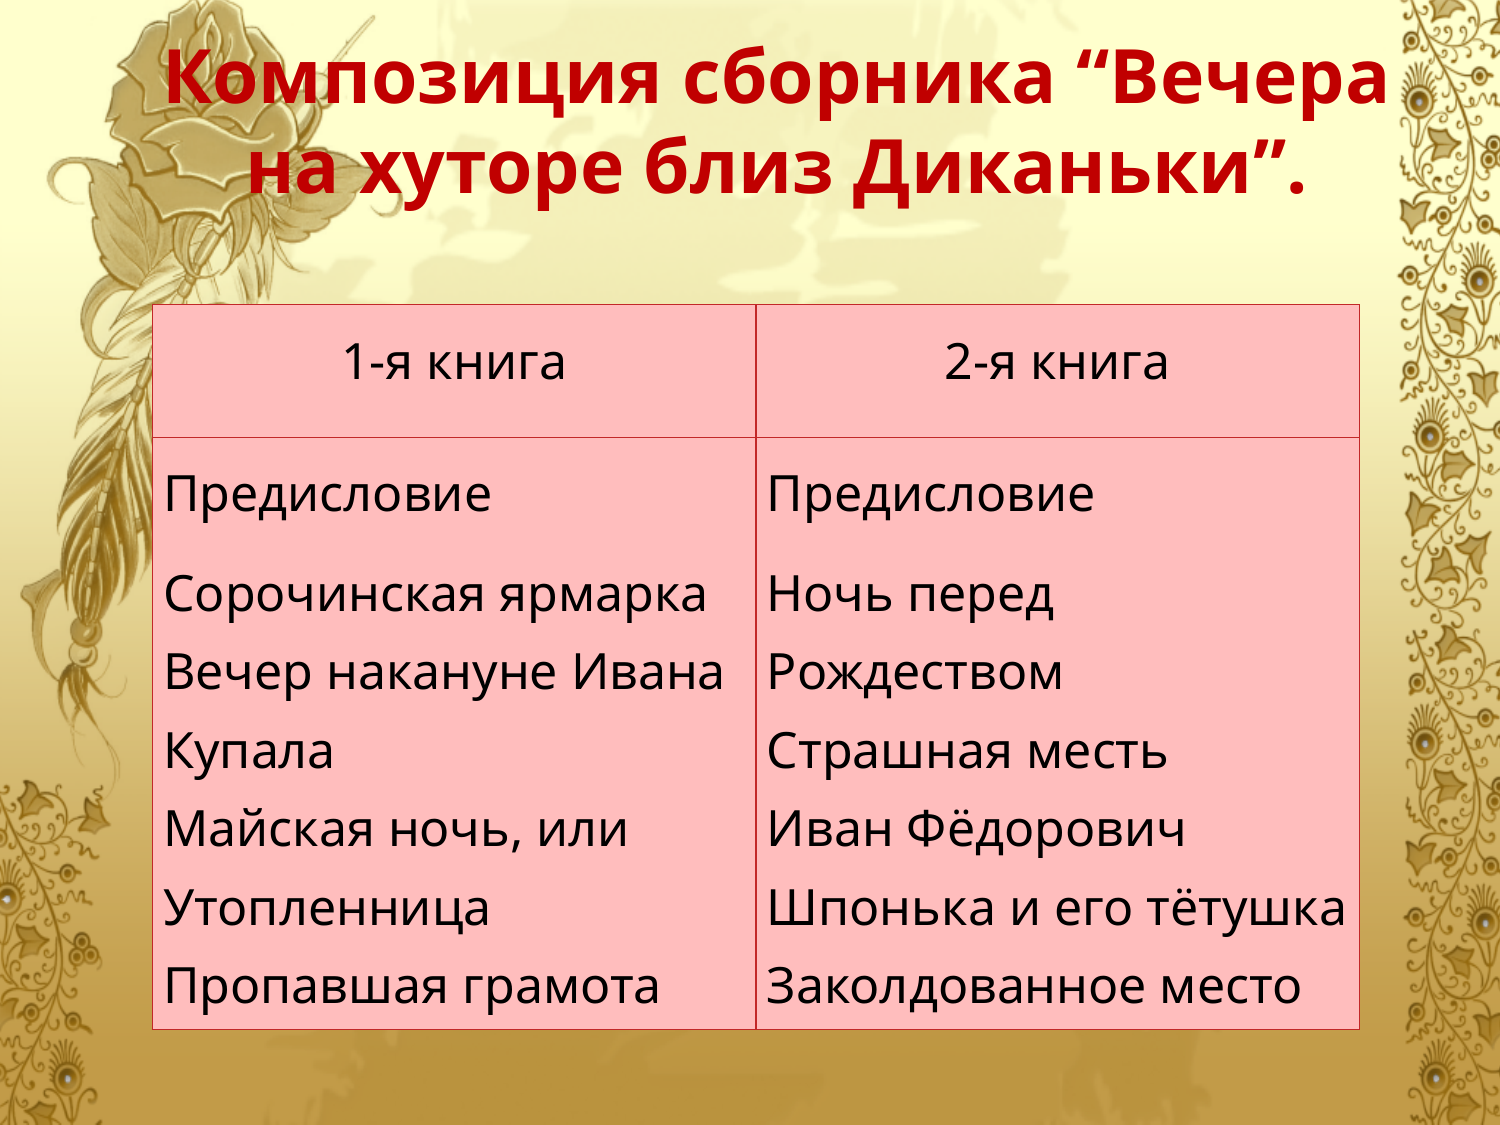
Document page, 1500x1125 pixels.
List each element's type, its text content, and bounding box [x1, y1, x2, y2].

table_cell Предисловие Ночь перед Рождеством Страшная месть Иван Фёдорович Шпонька и его тётушка Заколдованное место [757, 438, 1359, 1029]
table_cell Предисловие Сорочинская ярмарка Вечер накануне Ивана Купала Майская ночь, или Утопленница Пропавшая грамота [153, 438, 755, 1029]
picture [0, 0, 1500, 1125]
table_header 1-я книга [153, 305, 755, 437]
title Композиция сборника “Вечера на хуторе близ Диканьки”. [128, 70, 1425, 258]
table_header 2-я книга [757, 305, 1359, 437]
